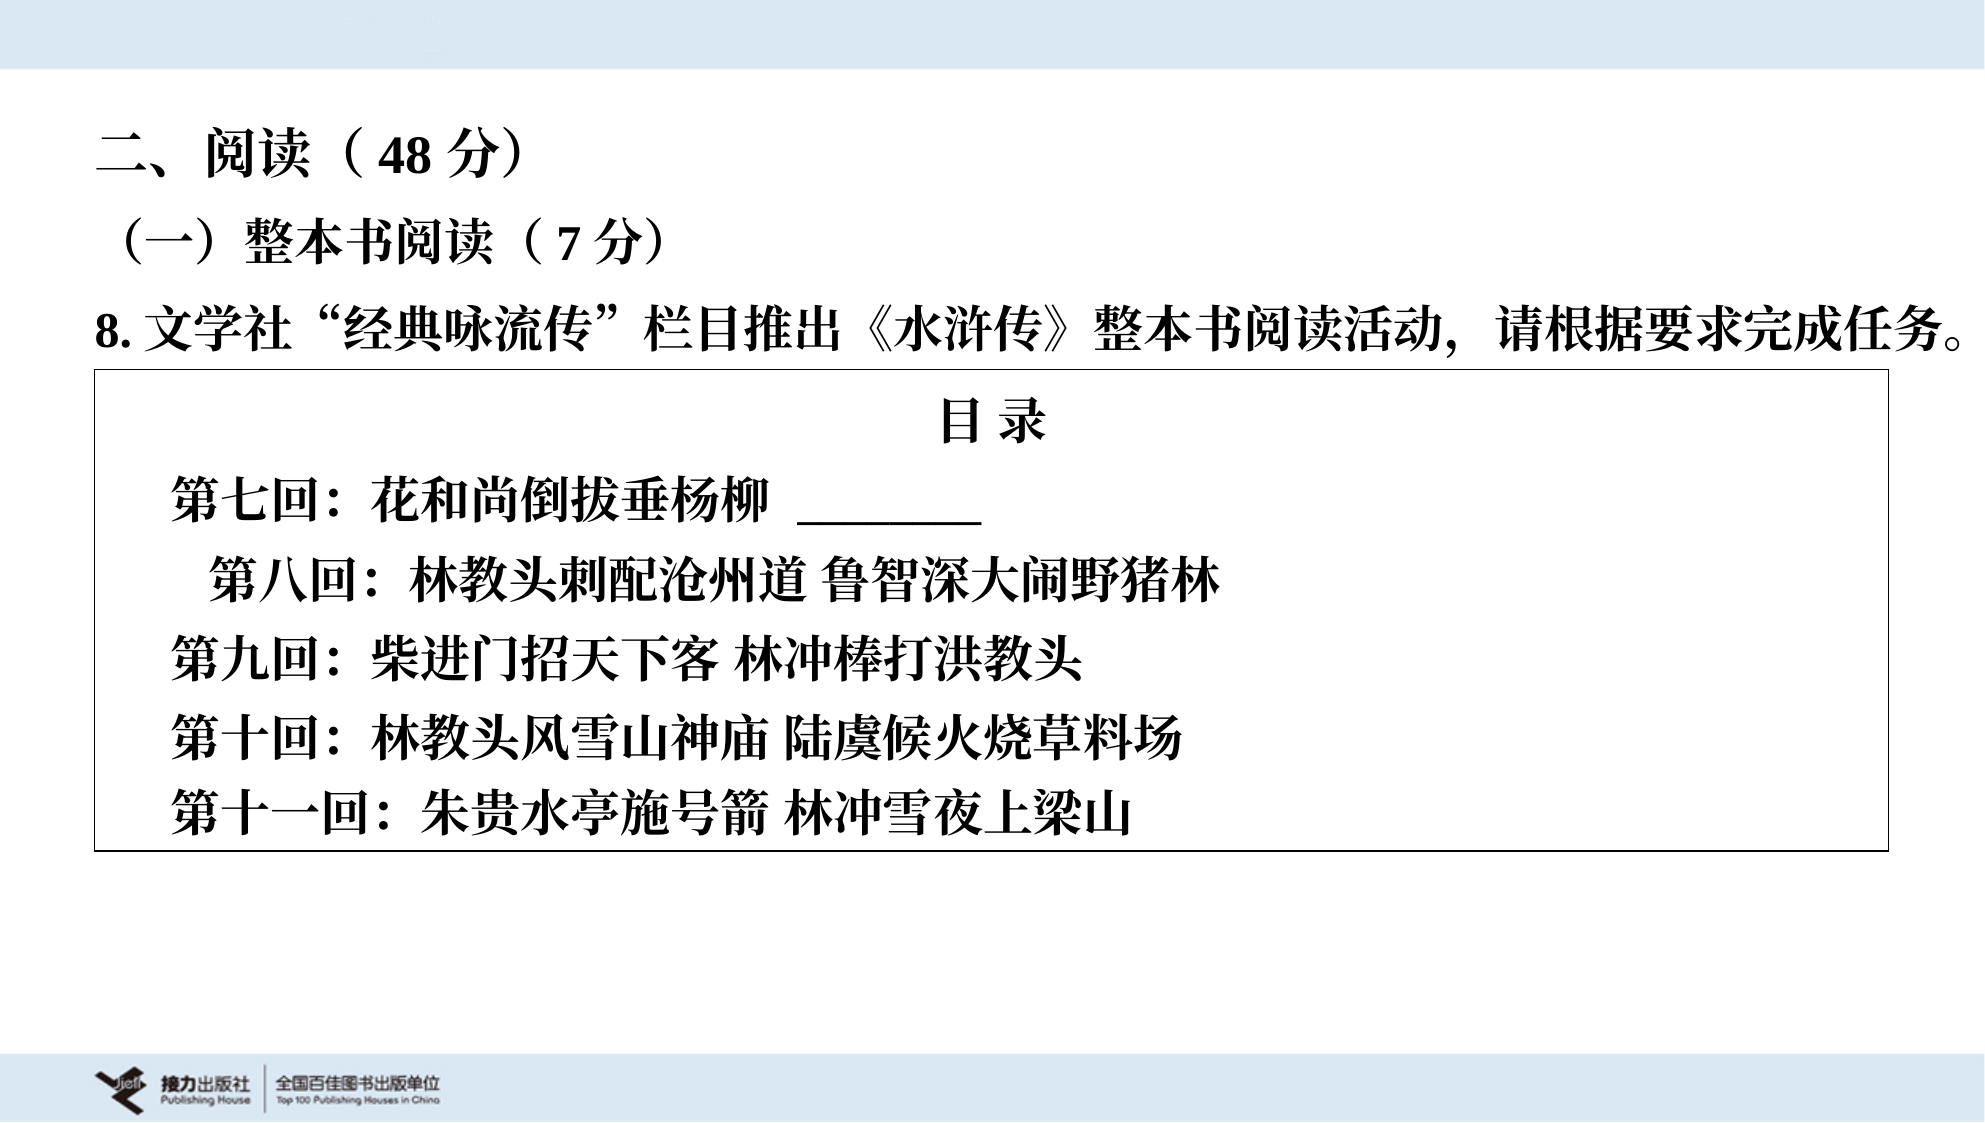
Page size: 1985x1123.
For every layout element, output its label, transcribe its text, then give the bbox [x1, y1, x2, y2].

table_header 目 录 第七回：花和尚倒拔垂杨柳 ________ 第八回：林教头刺配沧州道 鲁智深大闹野猪林 第九回：柴进门招天下客 林冲棒打洪教头 第十回：林教头风雪山神庙 陆虞候火烧草料场 第十一回：朱贵水亭施号箭 林冲雪夜上梁山 [95, 370, 1888, 850]
picture [0, 0, 1985, 1122]
text_box 二、阅读（48分） [94, 88, 1892, 183]
text_box （一）整本书阅读（7分） [94, 183, 1892, 270]
text_box 8.文学社“经典咏流传”栏目推出《水浒传》整本书阅读活动，请根据要求完成任务。 [94, 270, 1965, 358]
